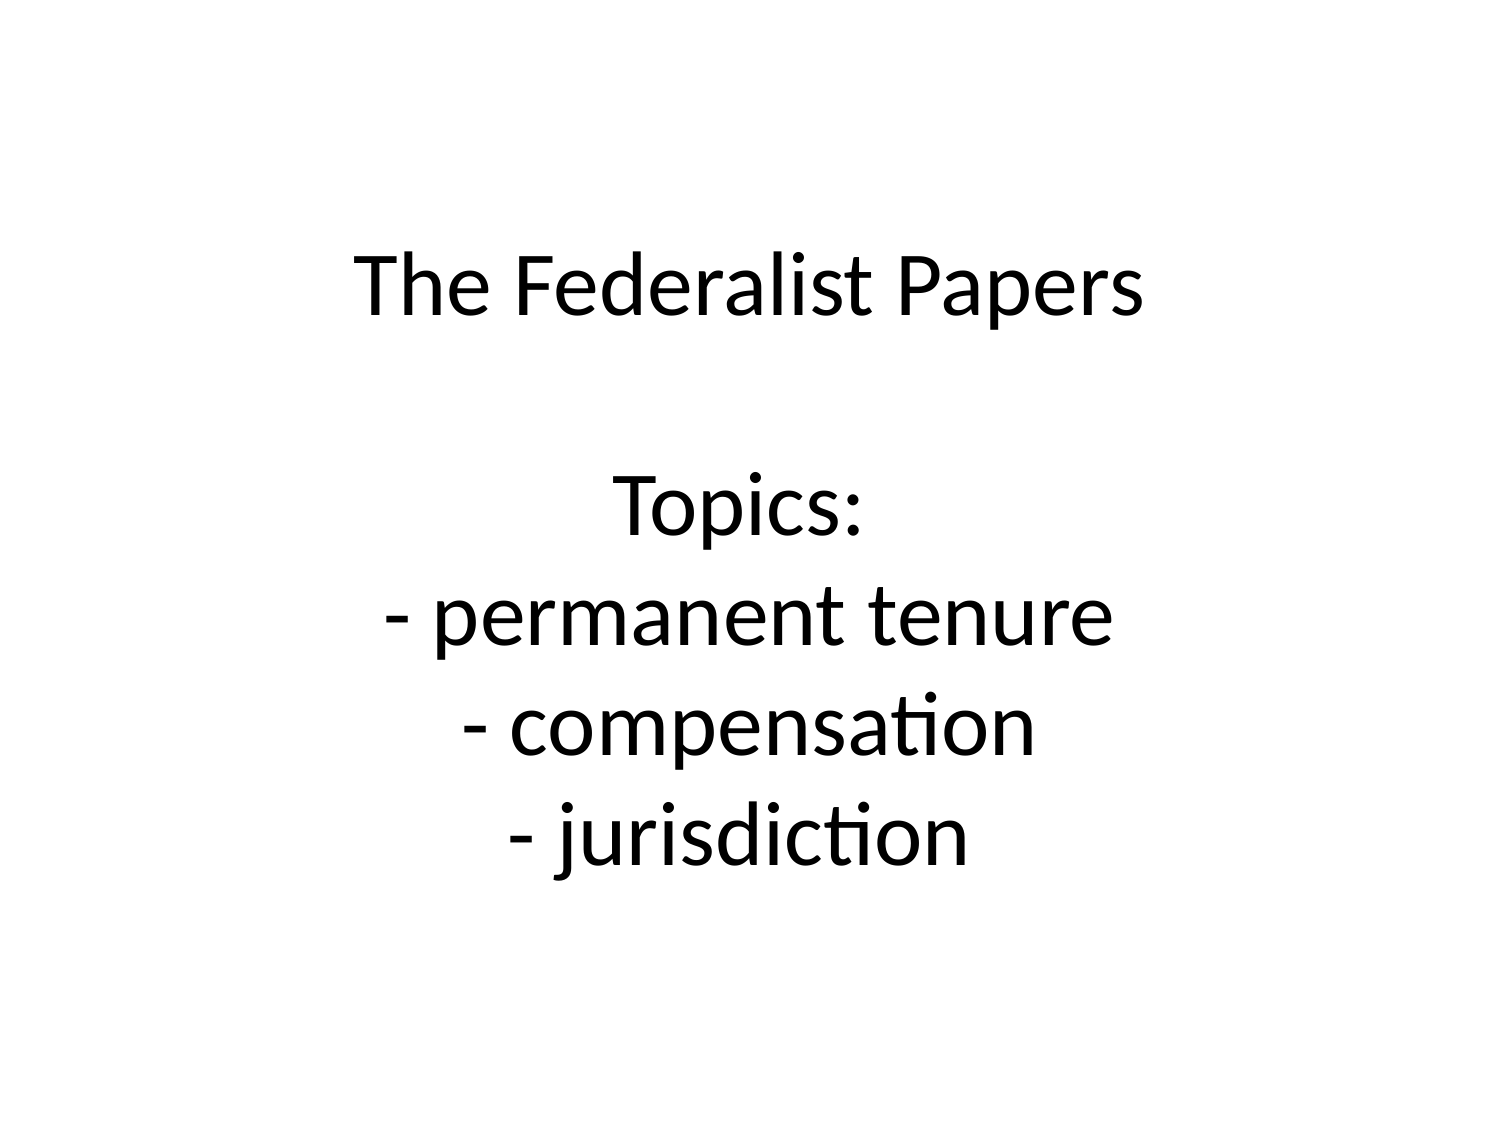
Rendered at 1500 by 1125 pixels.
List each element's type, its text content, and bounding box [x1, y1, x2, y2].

title The Federalist Papers Topics: - permanent tenure - compensation - jurisdiction [74, 44, 1426, 1063]
